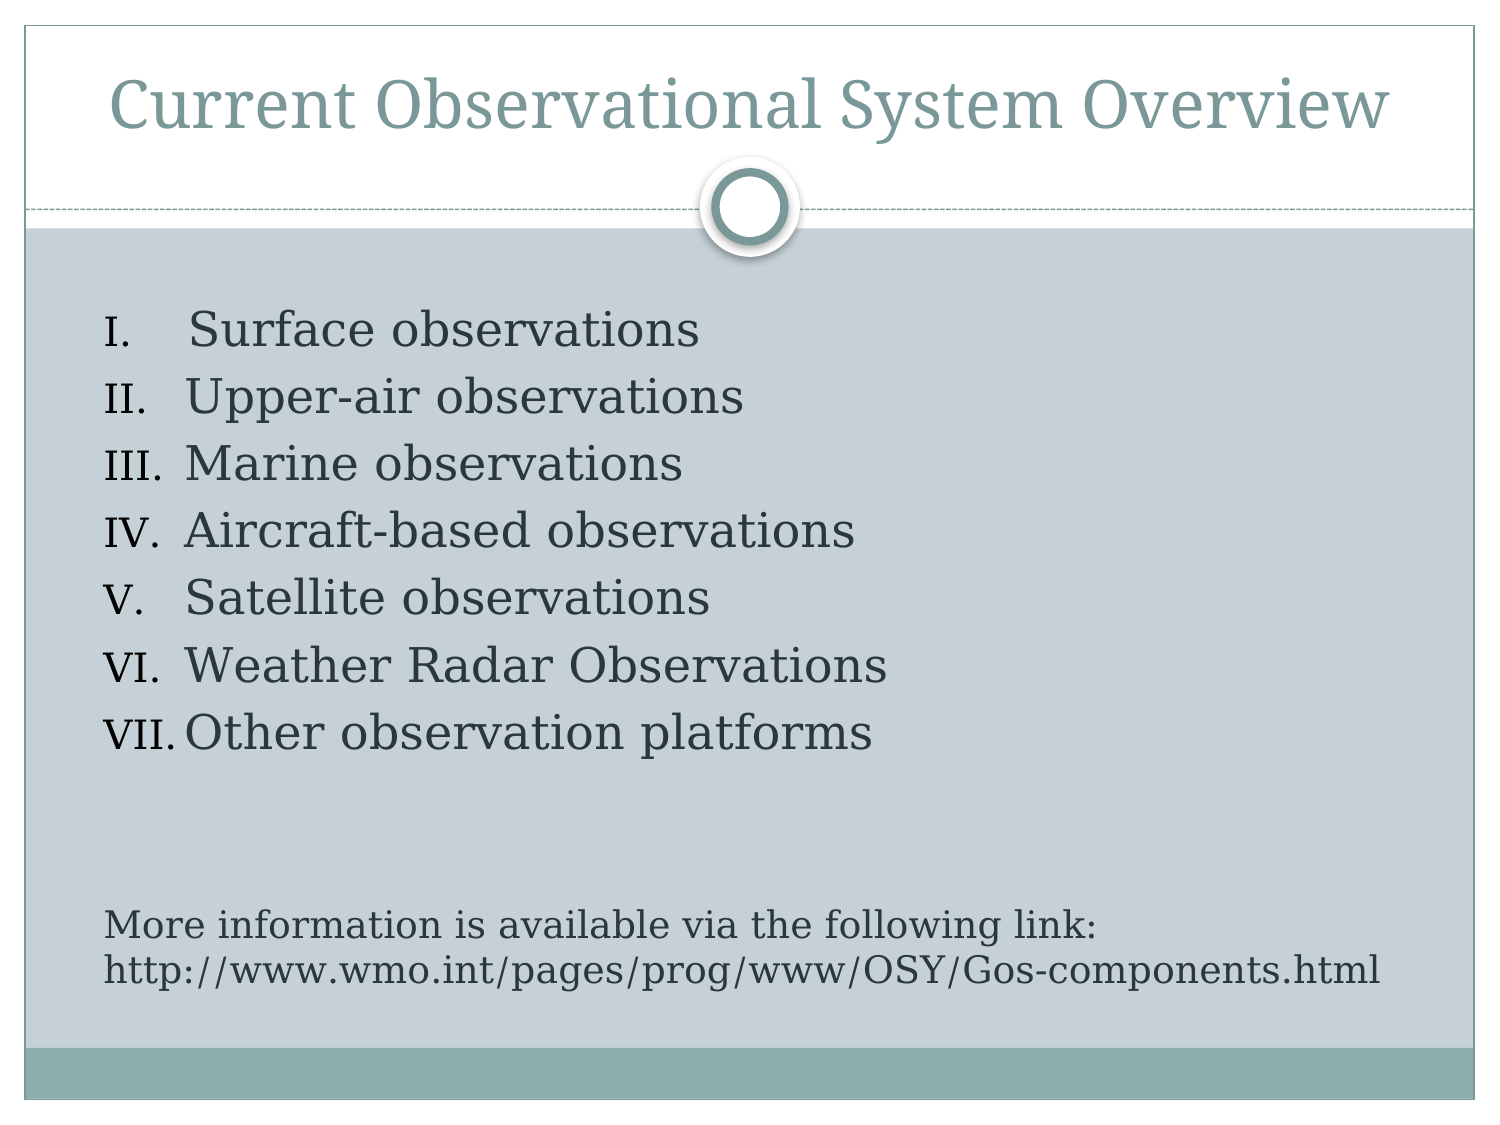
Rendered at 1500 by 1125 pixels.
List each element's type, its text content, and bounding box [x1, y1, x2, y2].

title Current Observational System Overview [0, 19, 1500, 149]
list Surface observations Upper-air observations Marine observations Aircraft-based observations Satellite observations Weather Radar Observations Other observation platforms More information is available via the following link: http://www.wmo.int/pages/prog/www/OSY/Gos-components.html [88, 290, 1424, 1012]
